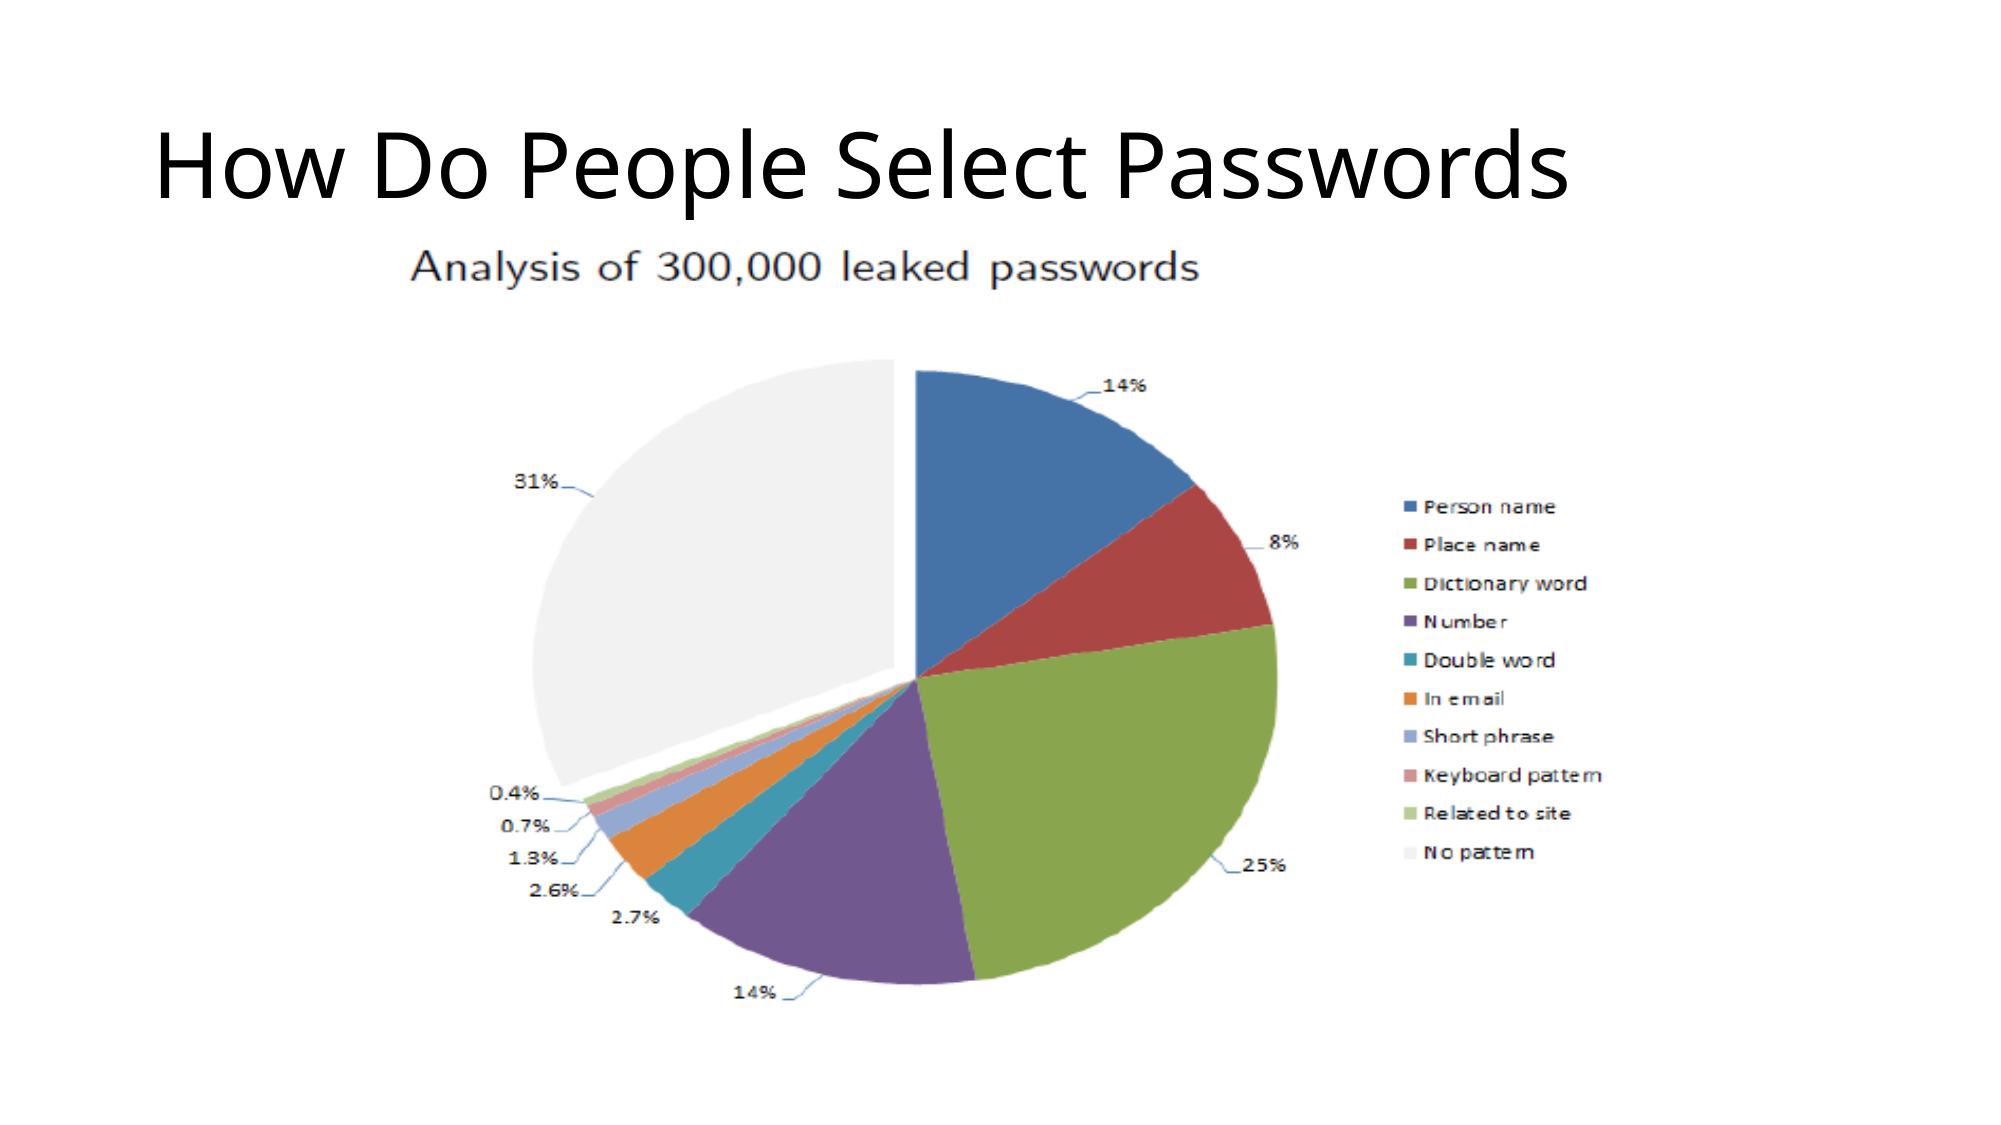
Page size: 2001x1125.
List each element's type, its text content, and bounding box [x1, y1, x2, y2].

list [385, 231, 1650, 1024]
title How Do People Select Passwords [137, 59, 1863, 278]
